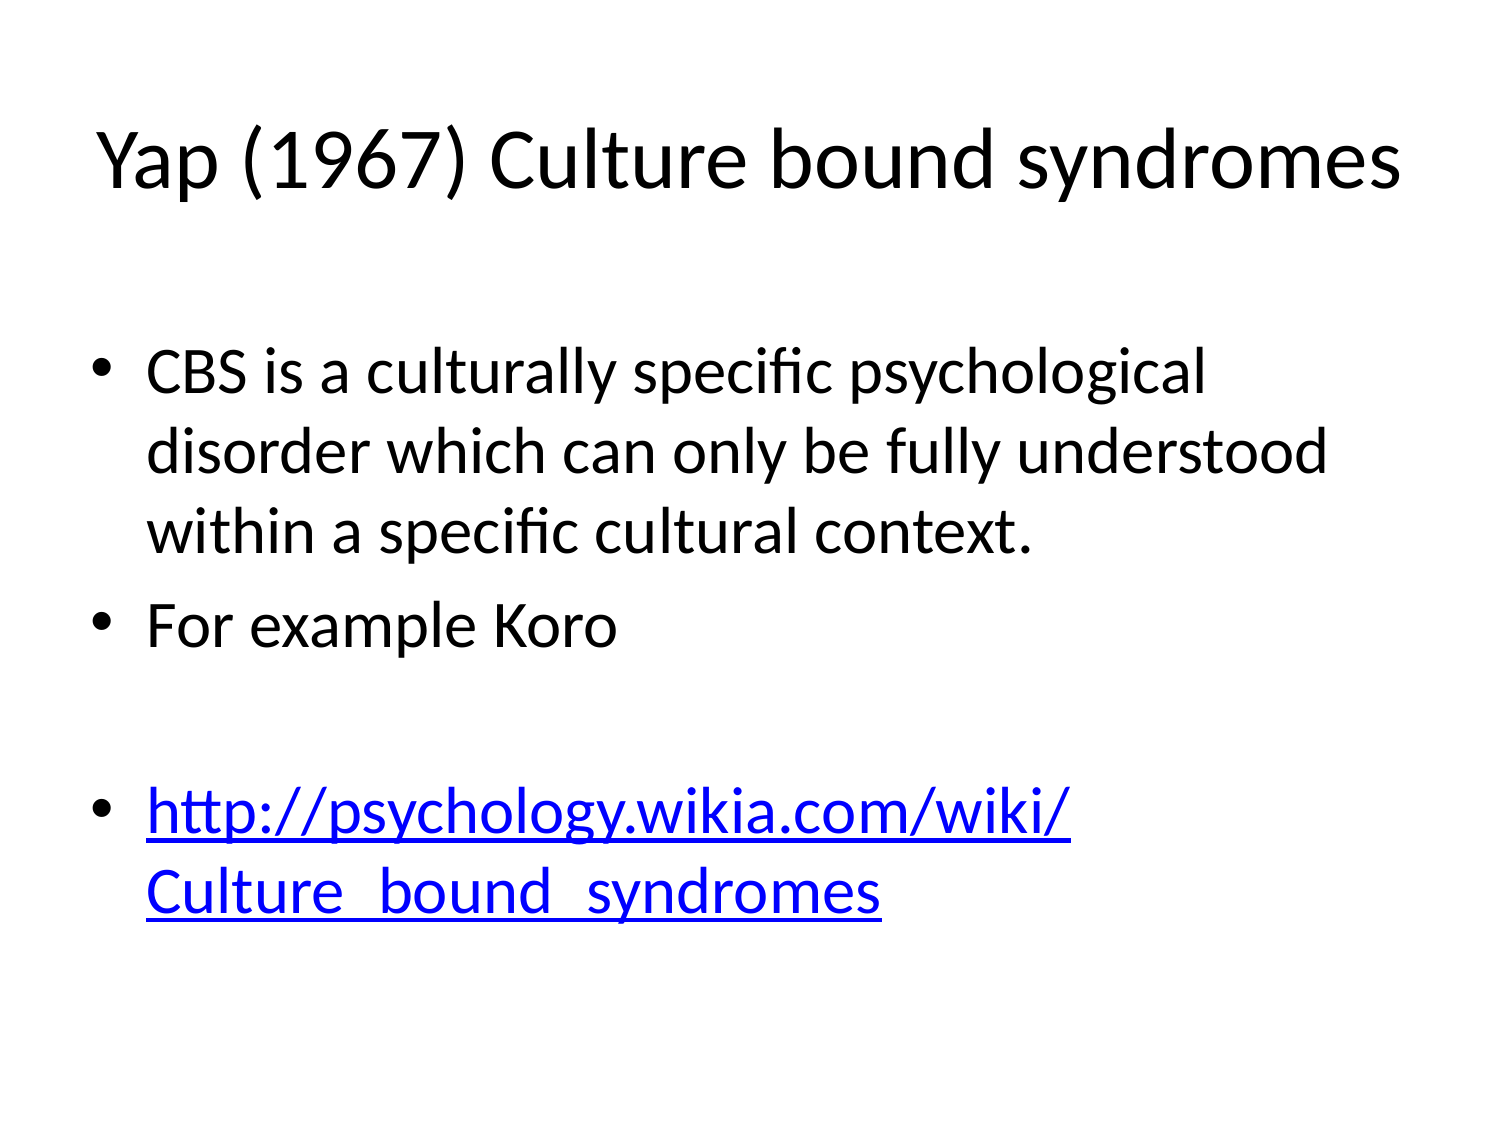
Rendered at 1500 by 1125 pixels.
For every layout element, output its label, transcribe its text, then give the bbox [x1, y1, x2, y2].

list CBS is a culturally specific psychological disorder which can only be fully understood within a specific cultural context. For example Koro http://psychology.wikia.com/wiki/Culture_bound_syndromes [75, 319, 1425, 1005]
title Yap (1967) Culture bound syndromes [75, 45, 1425, 263]
